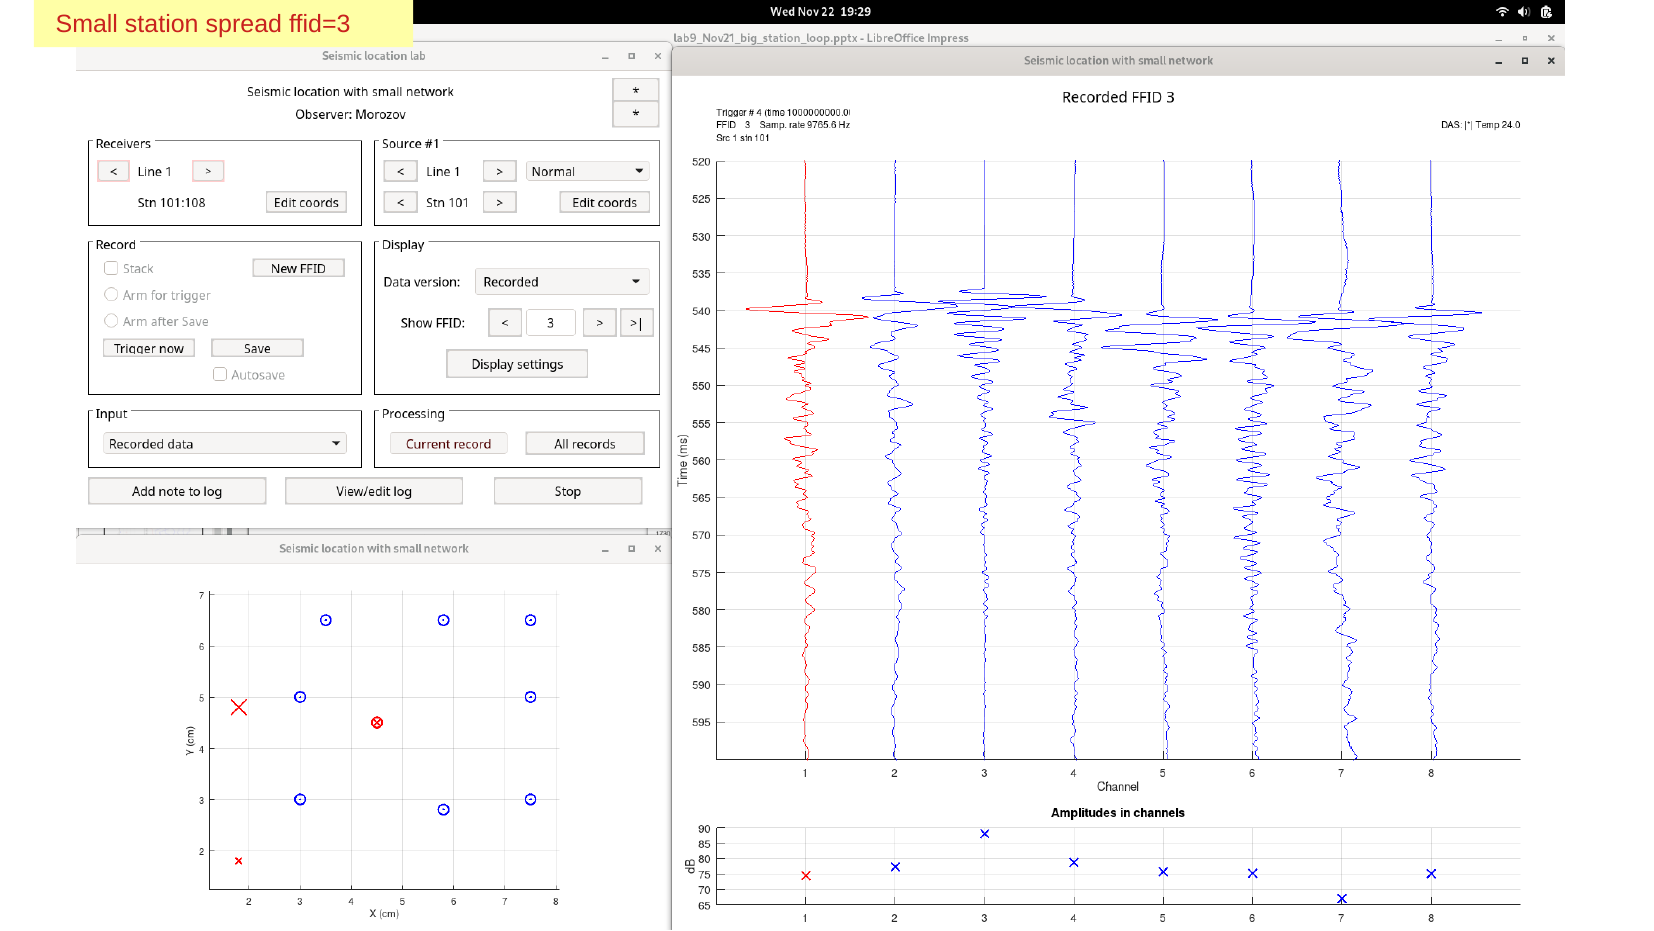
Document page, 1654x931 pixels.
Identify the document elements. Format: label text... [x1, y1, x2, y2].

text_box Small station spread ffid=3 [33, 0, 76, 48]
picture [76, 0, 1565, 930]
